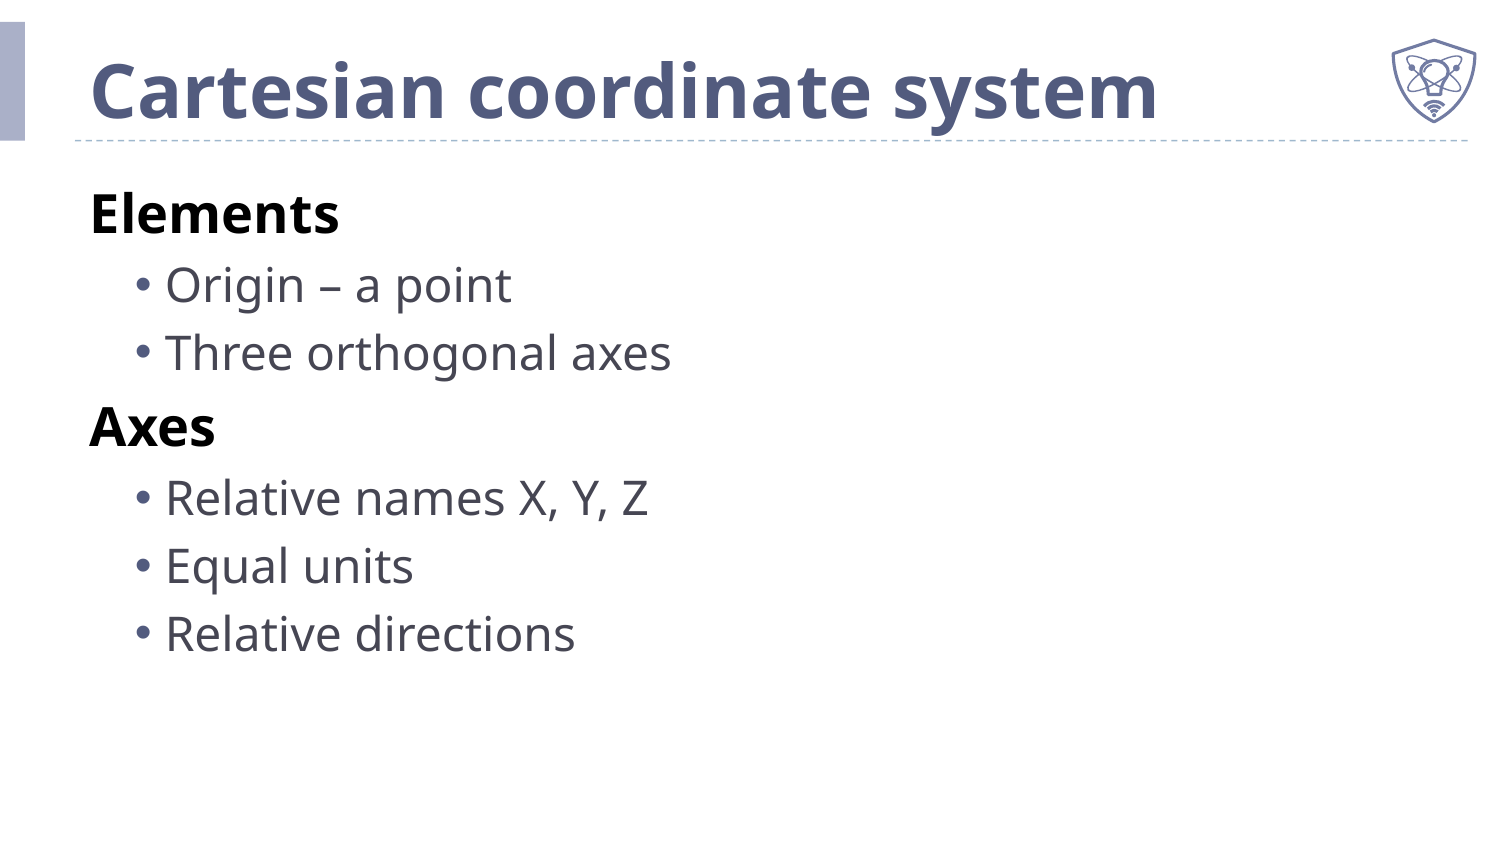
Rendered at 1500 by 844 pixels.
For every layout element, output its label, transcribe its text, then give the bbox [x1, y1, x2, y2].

title Cartesian coordinate system [75, 18, 1475, 141]
list Elements Origin – a point Three orthogonal axes Axes Relative names X, Y, Z Equal units Relative directions [75, 171, 1475, 835]
